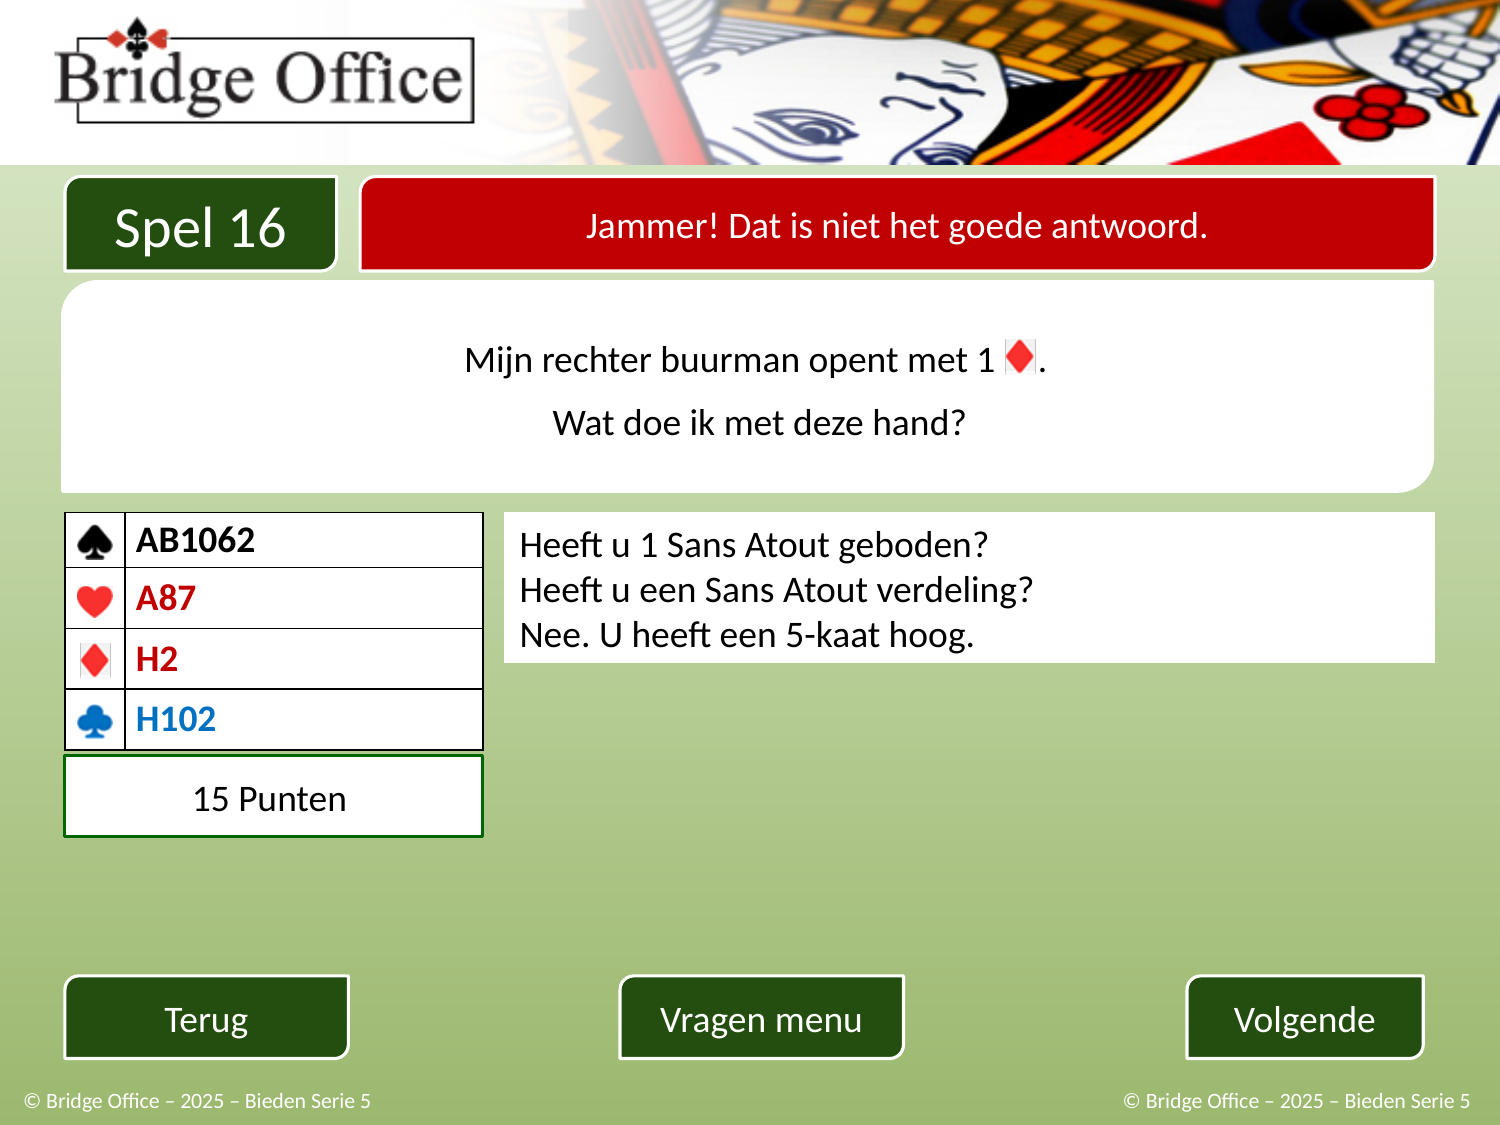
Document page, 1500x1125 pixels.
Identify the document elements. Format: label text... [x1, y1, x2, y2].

text_box Wat doe ik met deze hand? [537, 390, 986, 451]
picture [77, 585, 114, 618]
picture [0, 0, 1500, 166]
text_box Volgende [1185, 974, 1425, 1061]
text_box Spel 16 [63, 179, 339, 273]
picture [77, 524, 114, 561]
picture [77, 703, 114, 740]
table_cell H102 [126, 690, 482, 749]
text_box Terug [63, 974, 350, 1061]
text_box Heeft u 1 Sans Atout geboden? Heeft u een Sans Atout verdeling? Nee. U heeft een 5-kaat hoog. [504, 512, 1435, 663]
table_header AB1062 [126, 513, 482, 567]
table_cell [66, 568, 124, 628]
text_box 15 Punten [63, 754, 484, 838]
text_box © Bridge Office – 2025 – Bieden Serie 5 [1107, 1079, 1500, 1121]
text_box Mijn rechter buurman opent met 1 . [449, 327, 1075, 388]
picture [1001, 339, 1038, 375]
picture [77, 643, 114, 679]
text_box © Bridge Office – 2025 – Bieden Serie 5 [8, 1079, 393, 1121]
table_header [66, 513, 124, 567]
table_cell [66, 629, 124, 688]
text_box [61, 280, 1435, 493]
text_box Jammer! Dat is niet het goede antwoord. [358, 179, 1437, 273]
table_cell A87 [126, 568, 482, 628]
table_cell [66, 690, 124, 749]
table_cell H2 [126, 629, 482, 688]
text_box Vragen menu [618, 974, 906, 1061]
